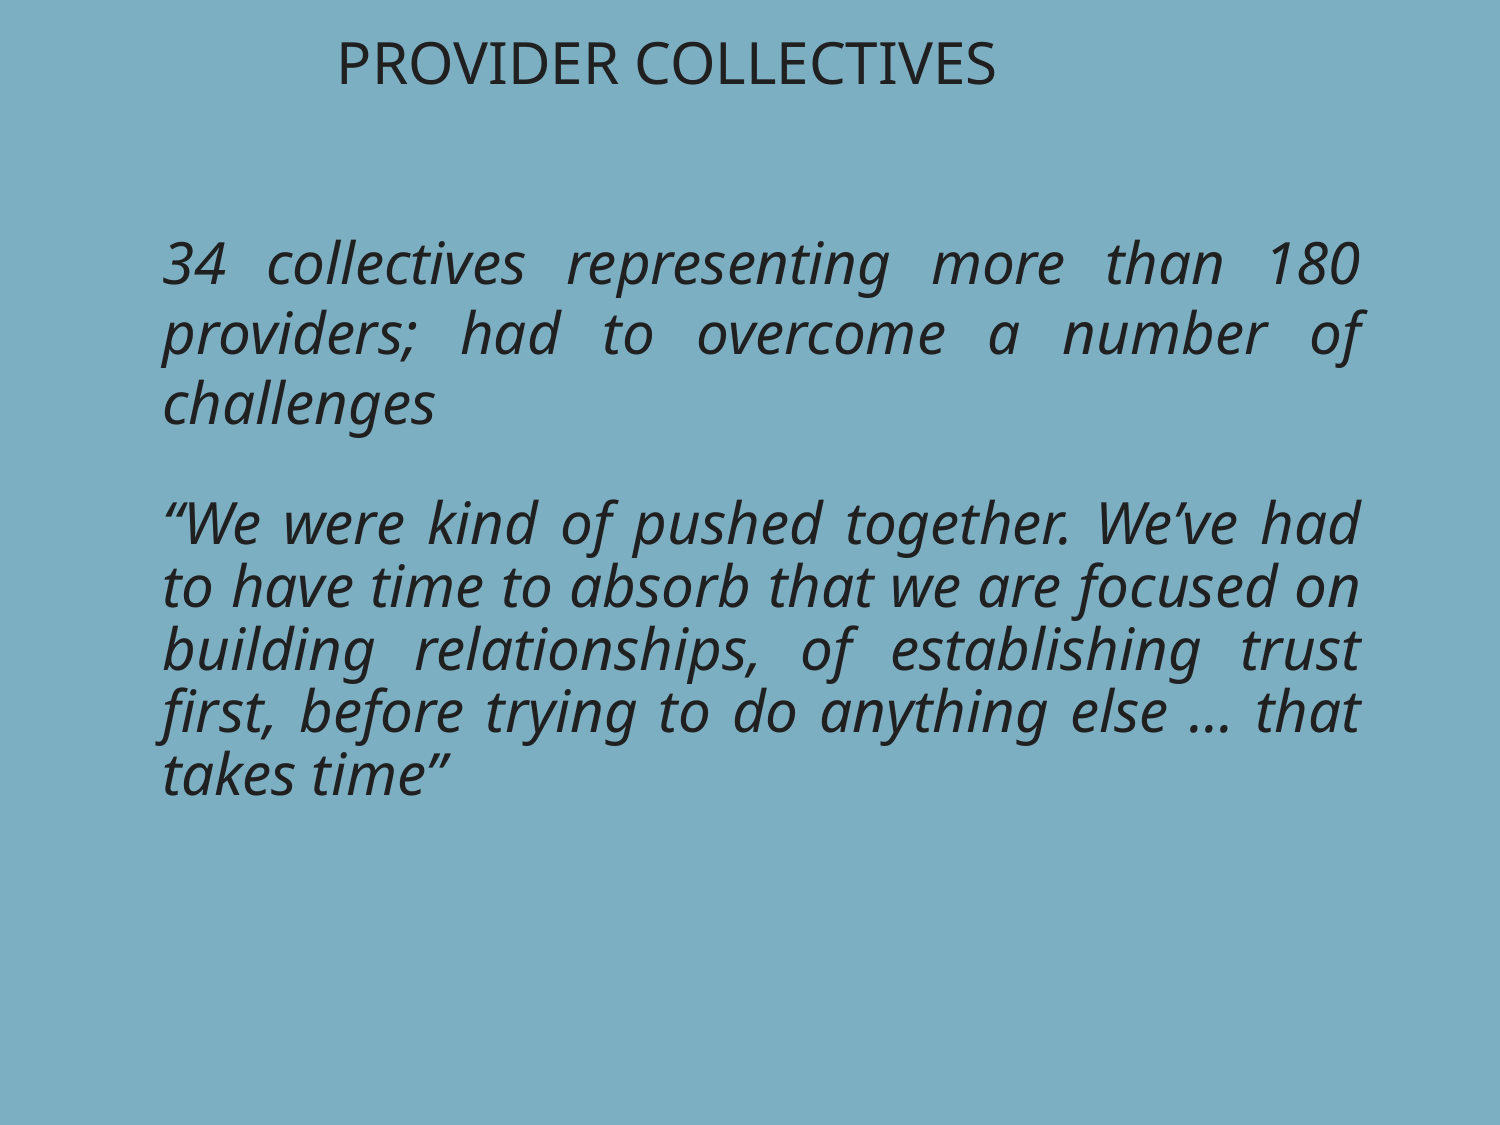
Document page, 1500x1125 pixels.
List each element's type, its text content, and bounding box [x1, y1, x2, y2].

title Provider Collectives [0, 19, 1350, 126]
list 34 collectives representing more than 180 providers; had to overcome a number of challenges “We were kind of pushed together. We’ve had to have time to absorb that we are focused on building relationships, of establishing trust first, before trying to do anything else ... that takes time” [147, 137, 1377, 1031]
